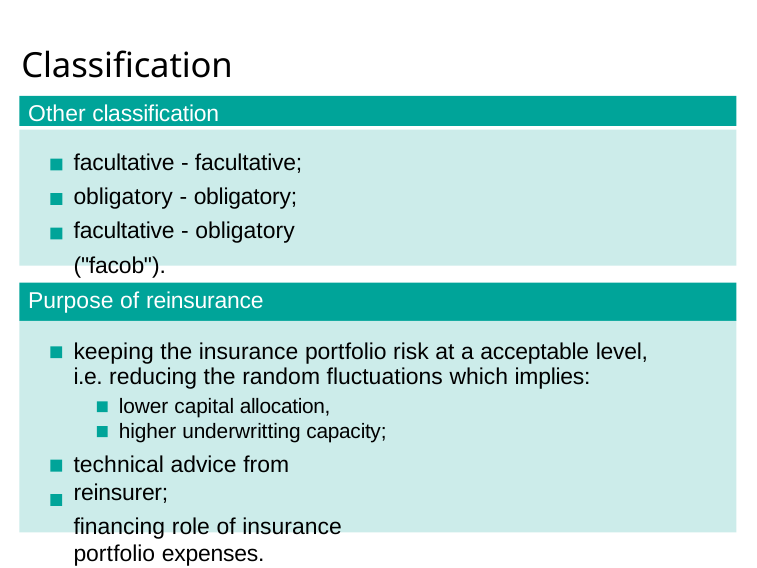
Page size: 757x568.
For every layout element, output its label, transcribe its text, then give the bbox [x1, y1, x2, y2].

text_box facultative - facultative; obligatory - obligatory; facultative - obligatory ("facob"). [19, 266, 737, 278]
text_box Purpose of reinsurance keeping the insurance portfolio risk at a acceptable level, i.e. reducing the random fluctuations which implies: lower capital allocation, higher underwritting capacity; technical advice from reinsurer; financing role of insurance portfolio expenses. [26, 533, 682, 567]
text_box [19, 282, 737, 533]
text_box Other classification [19, 95, 737, 126]
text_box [19, 129, 737, 266]
title Classification [19, 12, 672, 95]
